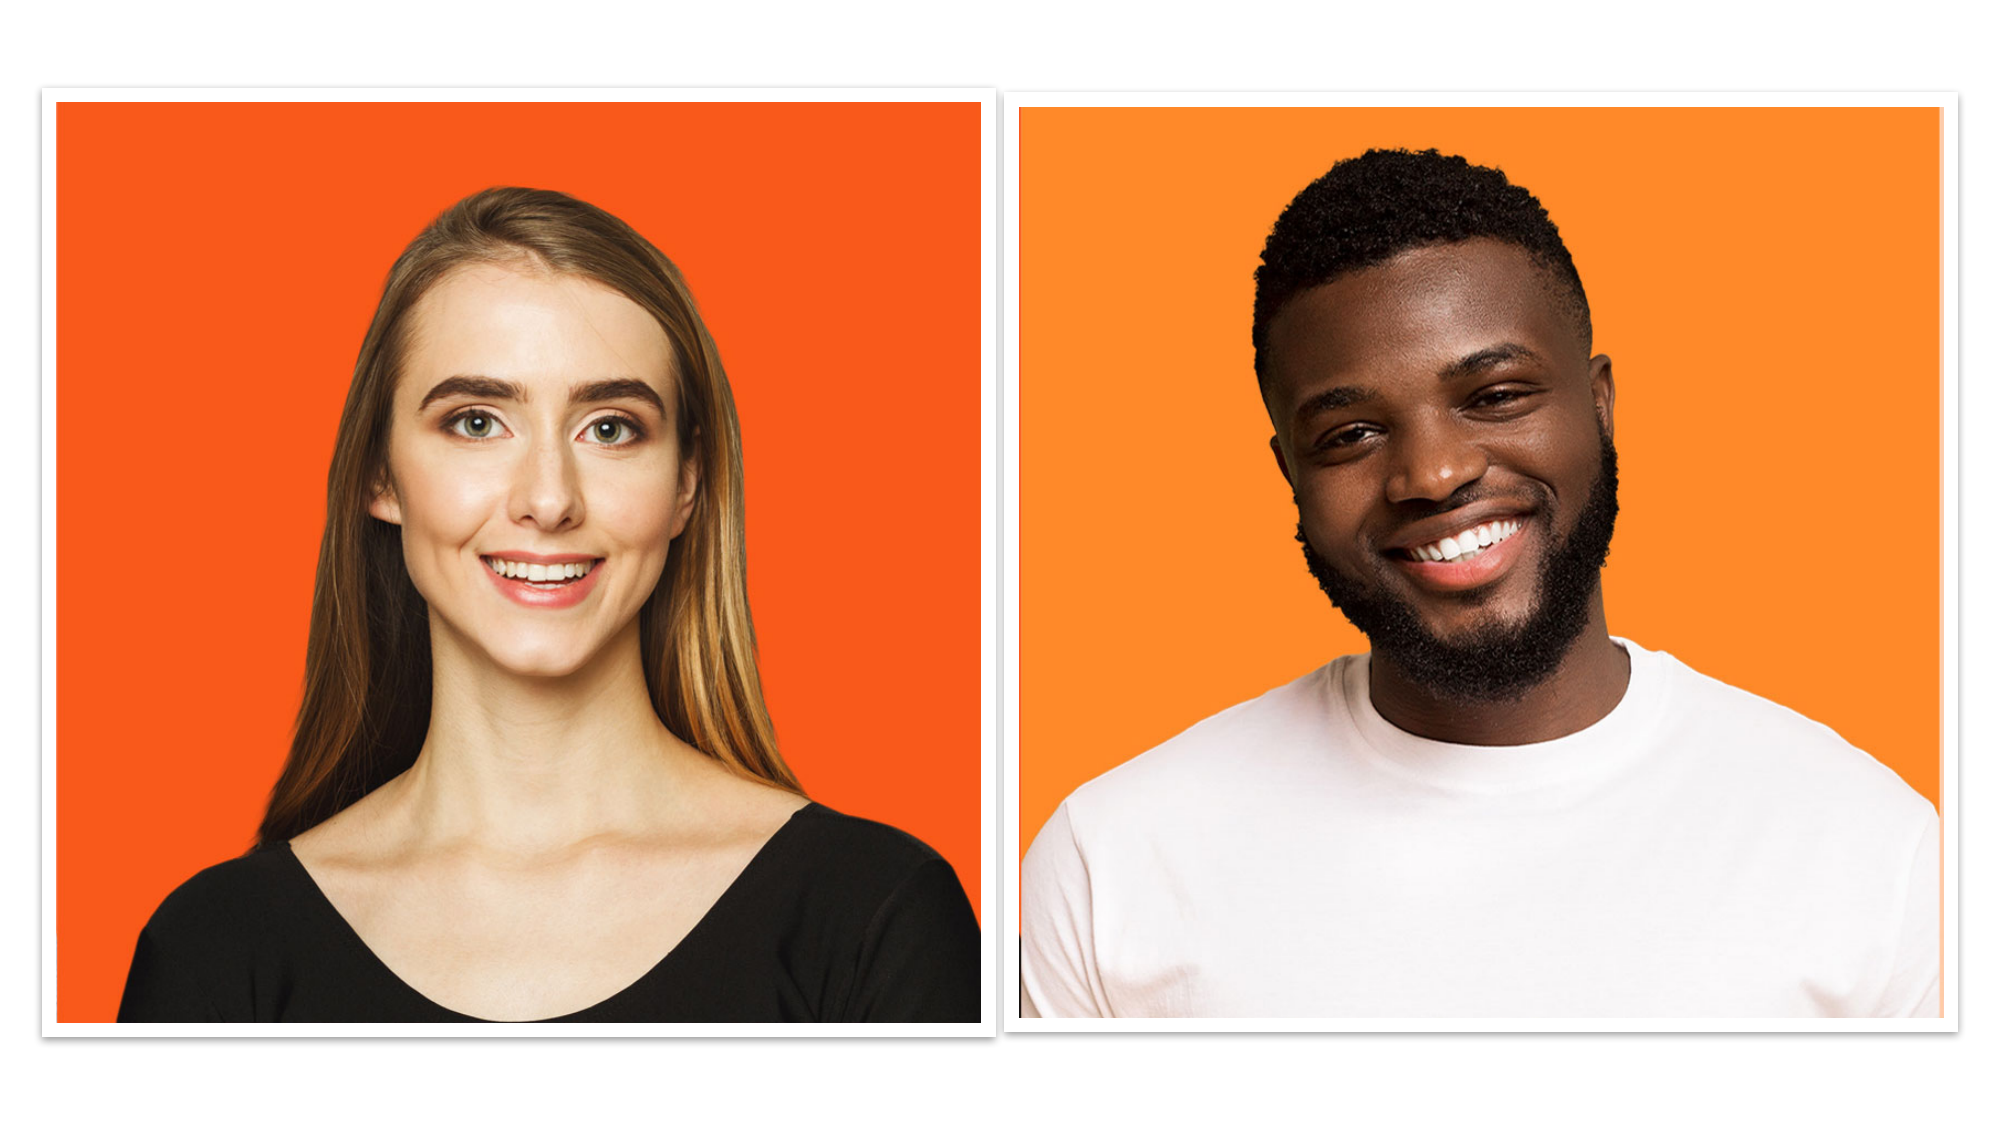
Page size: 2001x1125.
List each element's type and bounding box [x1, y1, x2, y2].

picture [56, 101, 982, 1023]
picture [1018, 106, 1944, 1018]
